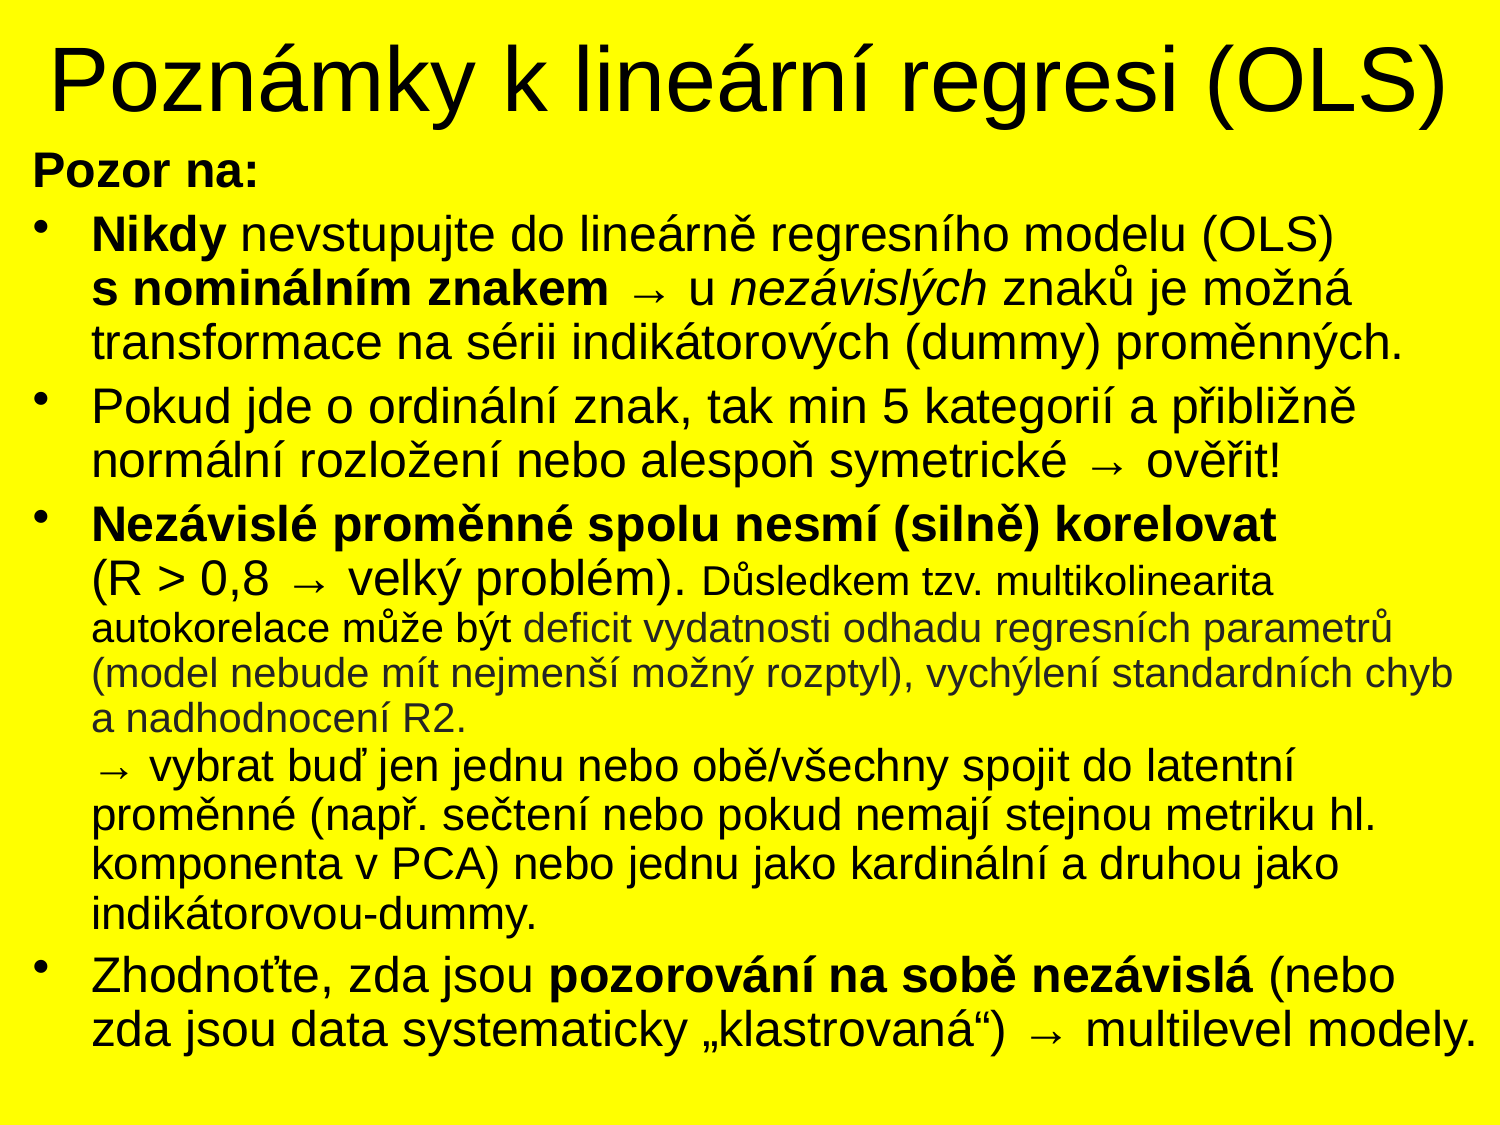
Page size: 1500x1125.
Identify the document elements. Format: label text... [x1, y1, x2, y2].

title Poznámky k lineární regresi (OLS) [17, 0, 1483, 137]
list Pozor na: Nikdy nevstupujte do lineárně regresního modelu (OLS) s nominálním znakem → u nezávislých znaků je možná transformace na sérii indikátorových (dummy) proměnných. Pokud jde o ordinální znak, tak min 5 kategorií a přibližně normální rozložení nebo alespoň symetrické → ověřit! Nezávislé proměnné spolu nesmí (silně) korelovat (R > 0,8 → velký problém). Důsledkem tzv. multikolinearita autokorelace může být deficit vydatnosti odhadu regresních parametrů (model nebude mít nejmenší možný rozptyl), vychýlení standardních chyb a nadhodnocení R2. → vybrat buď jen jednu nebo obě/všechny spojit do latentní proměnné (např. sečtení nebo pokud nemají stejnou metriku hl. komponenta v PCA) nebo jednu jako kardinální a druhou jako indikátorovou-dummy. Zhodnoťte, zda jsou pozorování na sobě nezávislá (nebo zda jsou data systematicky „klastrovaná“) → multilevel modely. [17, 137, 1500, 1035]
